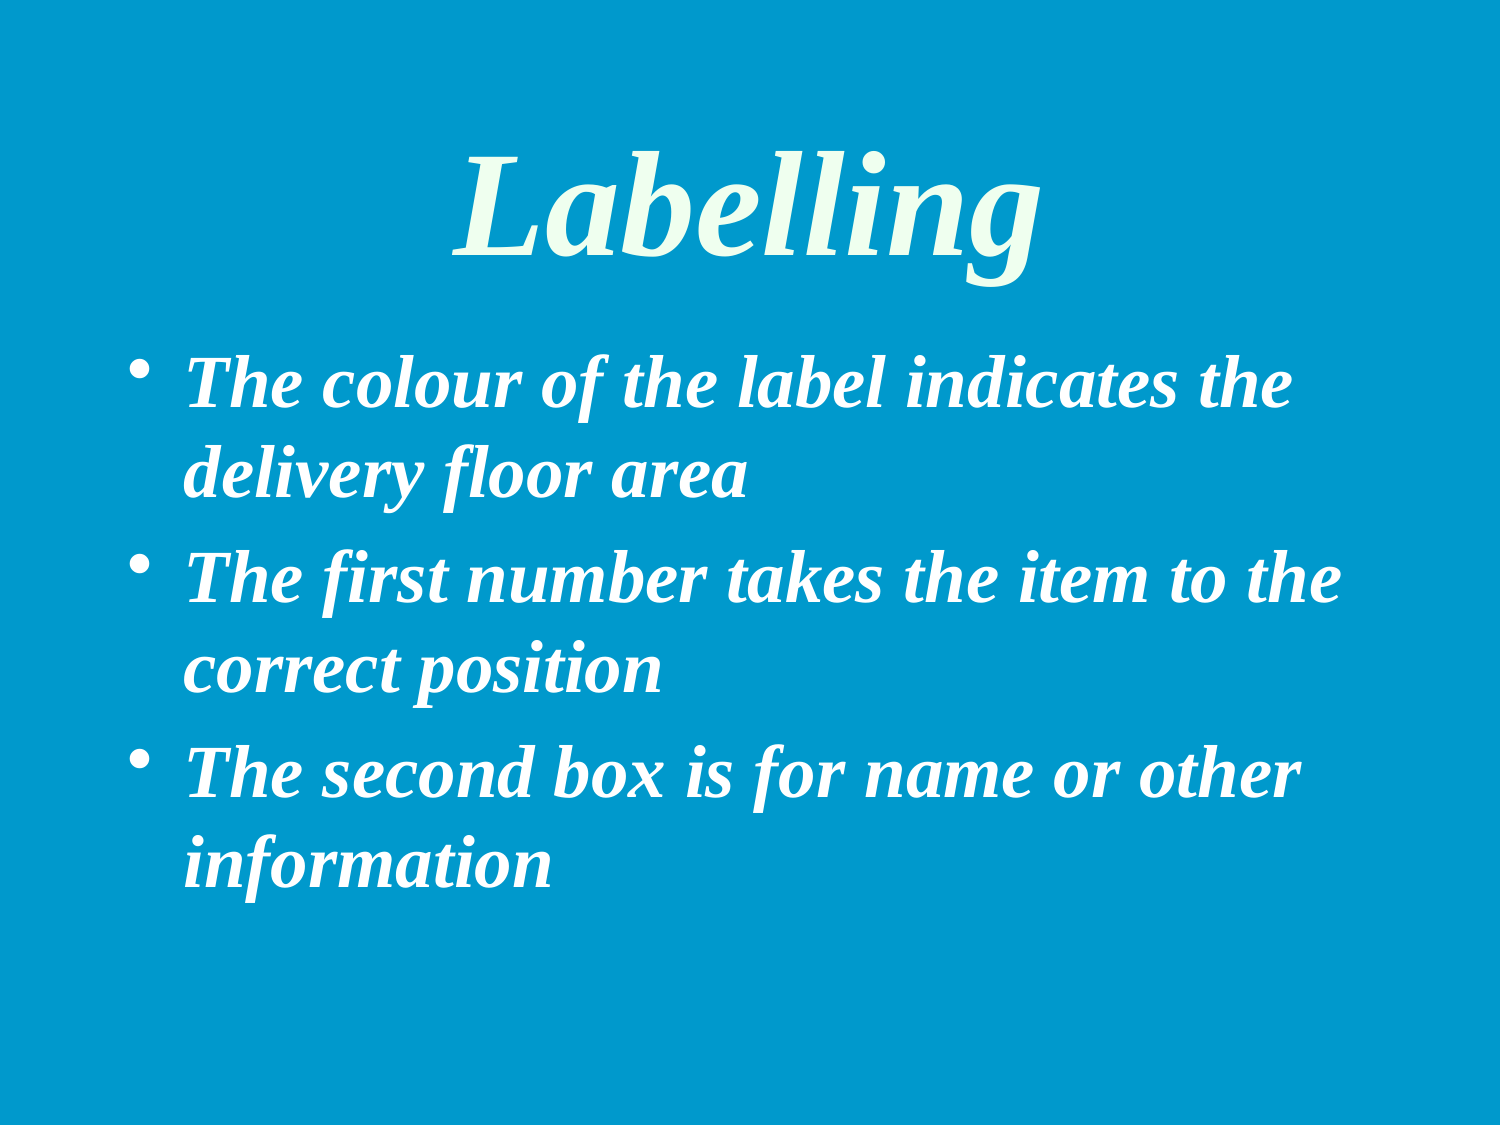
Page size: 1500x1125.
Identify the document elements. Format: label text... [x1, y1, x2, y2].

title Labelling [111, 101, 1388, 290]
list The colour of the label indicates the delivery floor area The first number takes the item to the correct position The second box is for name or other information [111, 324, 1388, 1001]
